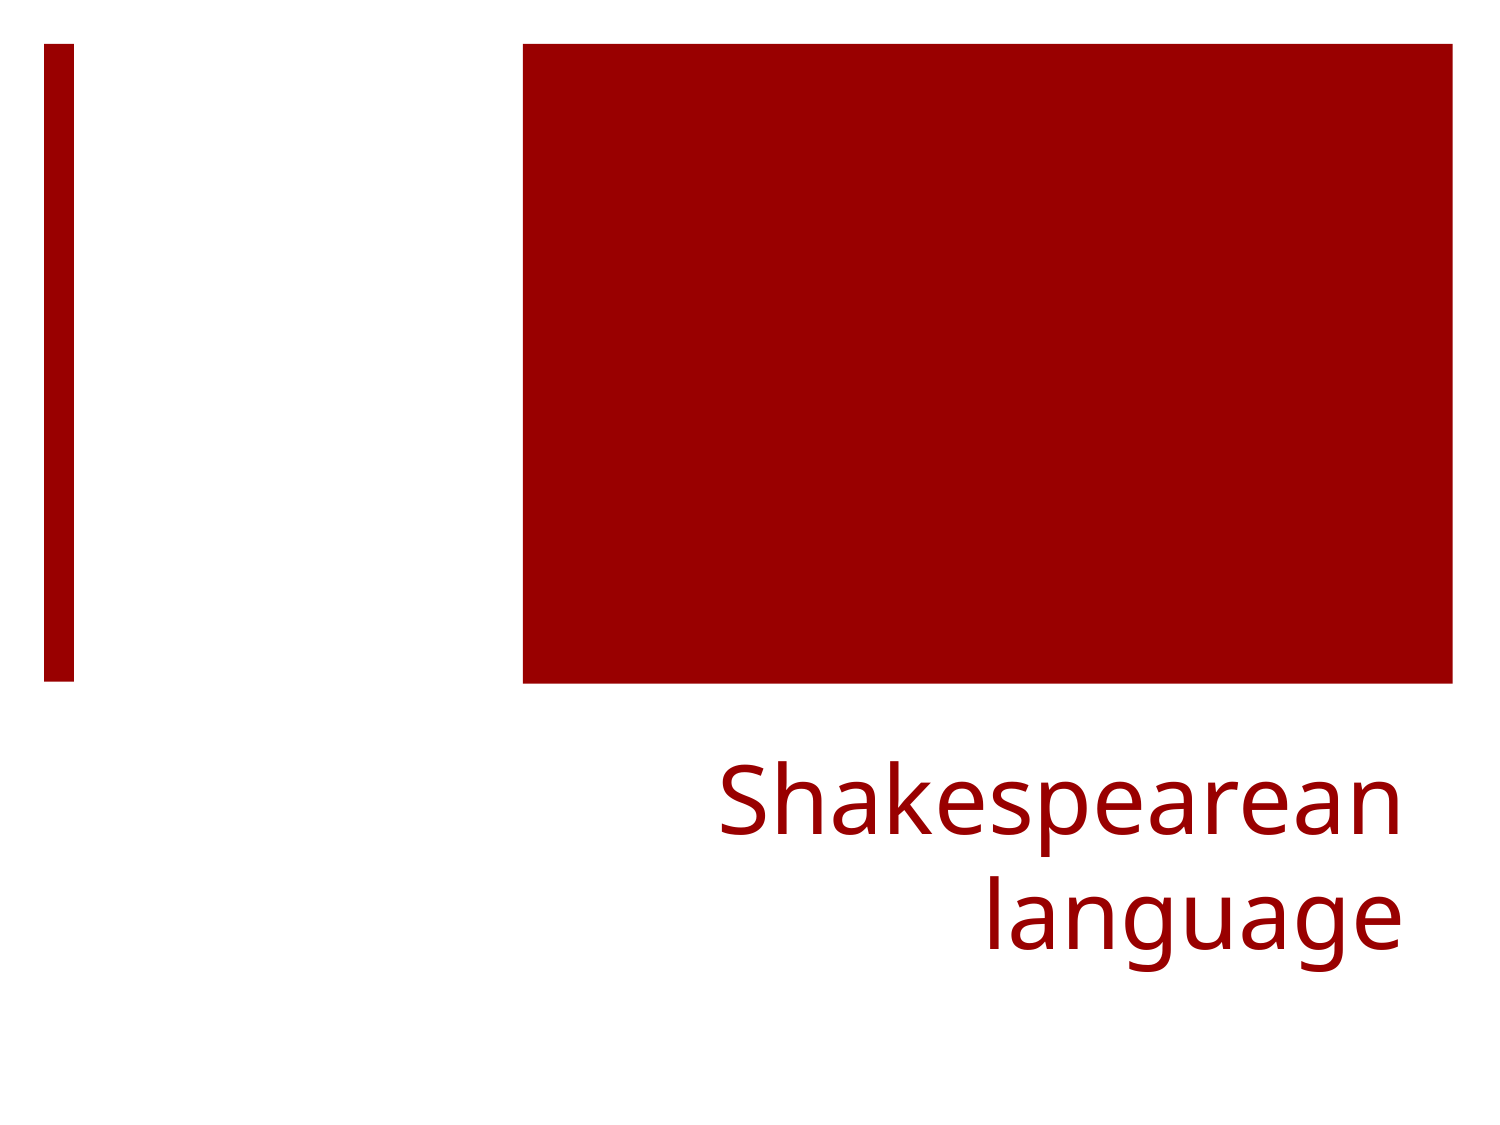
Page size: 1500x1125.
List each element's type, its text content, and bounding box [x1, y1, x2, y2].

title Shakespearean language [525, 690, 1421, 976]
